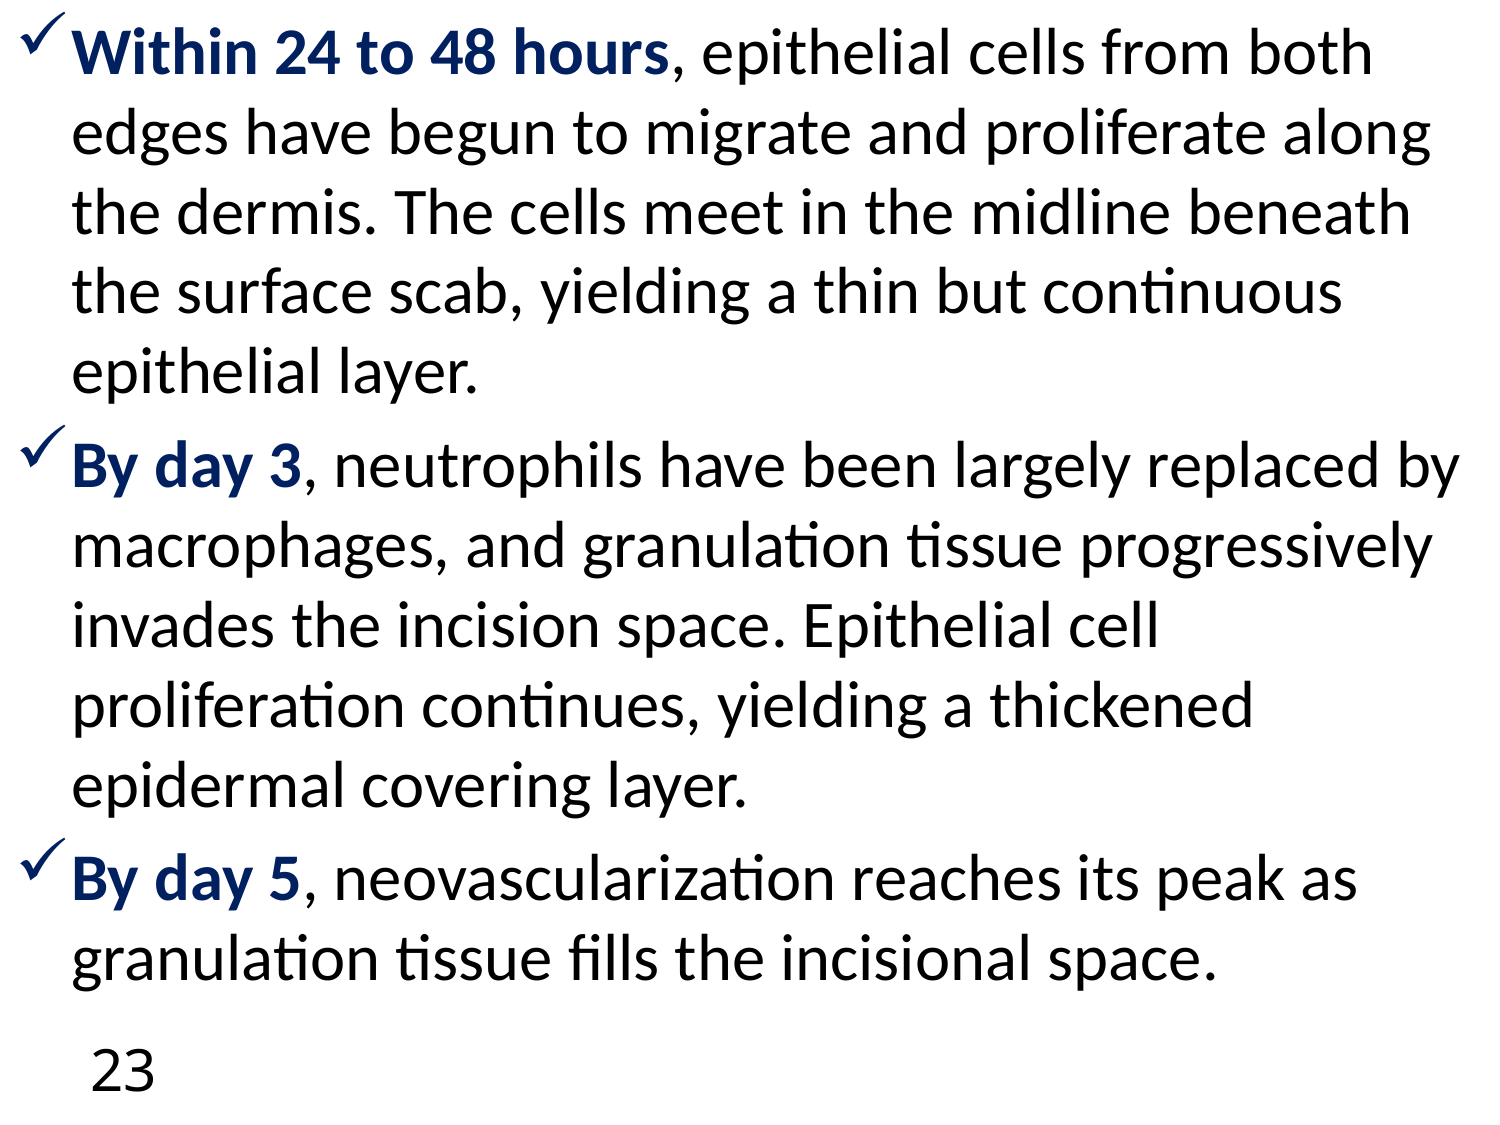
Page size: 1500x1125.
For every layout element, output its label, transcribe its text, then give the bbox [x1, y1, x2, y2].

slide_number 23 [75, 1042, 425, 1103]
list Within 24 to 48 hours, epithelial cells from both edges have begun to migrate and proliferate along the dermis. The cells meet in the midline beneath the surface scab, yielding a thin but continuous epithelial layer. By day 3, neutrophils have been largely replaced by macrophages, and granulation tissue progressively invades the incision space. Epithelial cell proliferation continues, yielding a thickened epidermal covering layer. By day 5, neovascularization reaches its peak as granulation tissue fills the incisional space. [0, 0, 1500, 1125]
